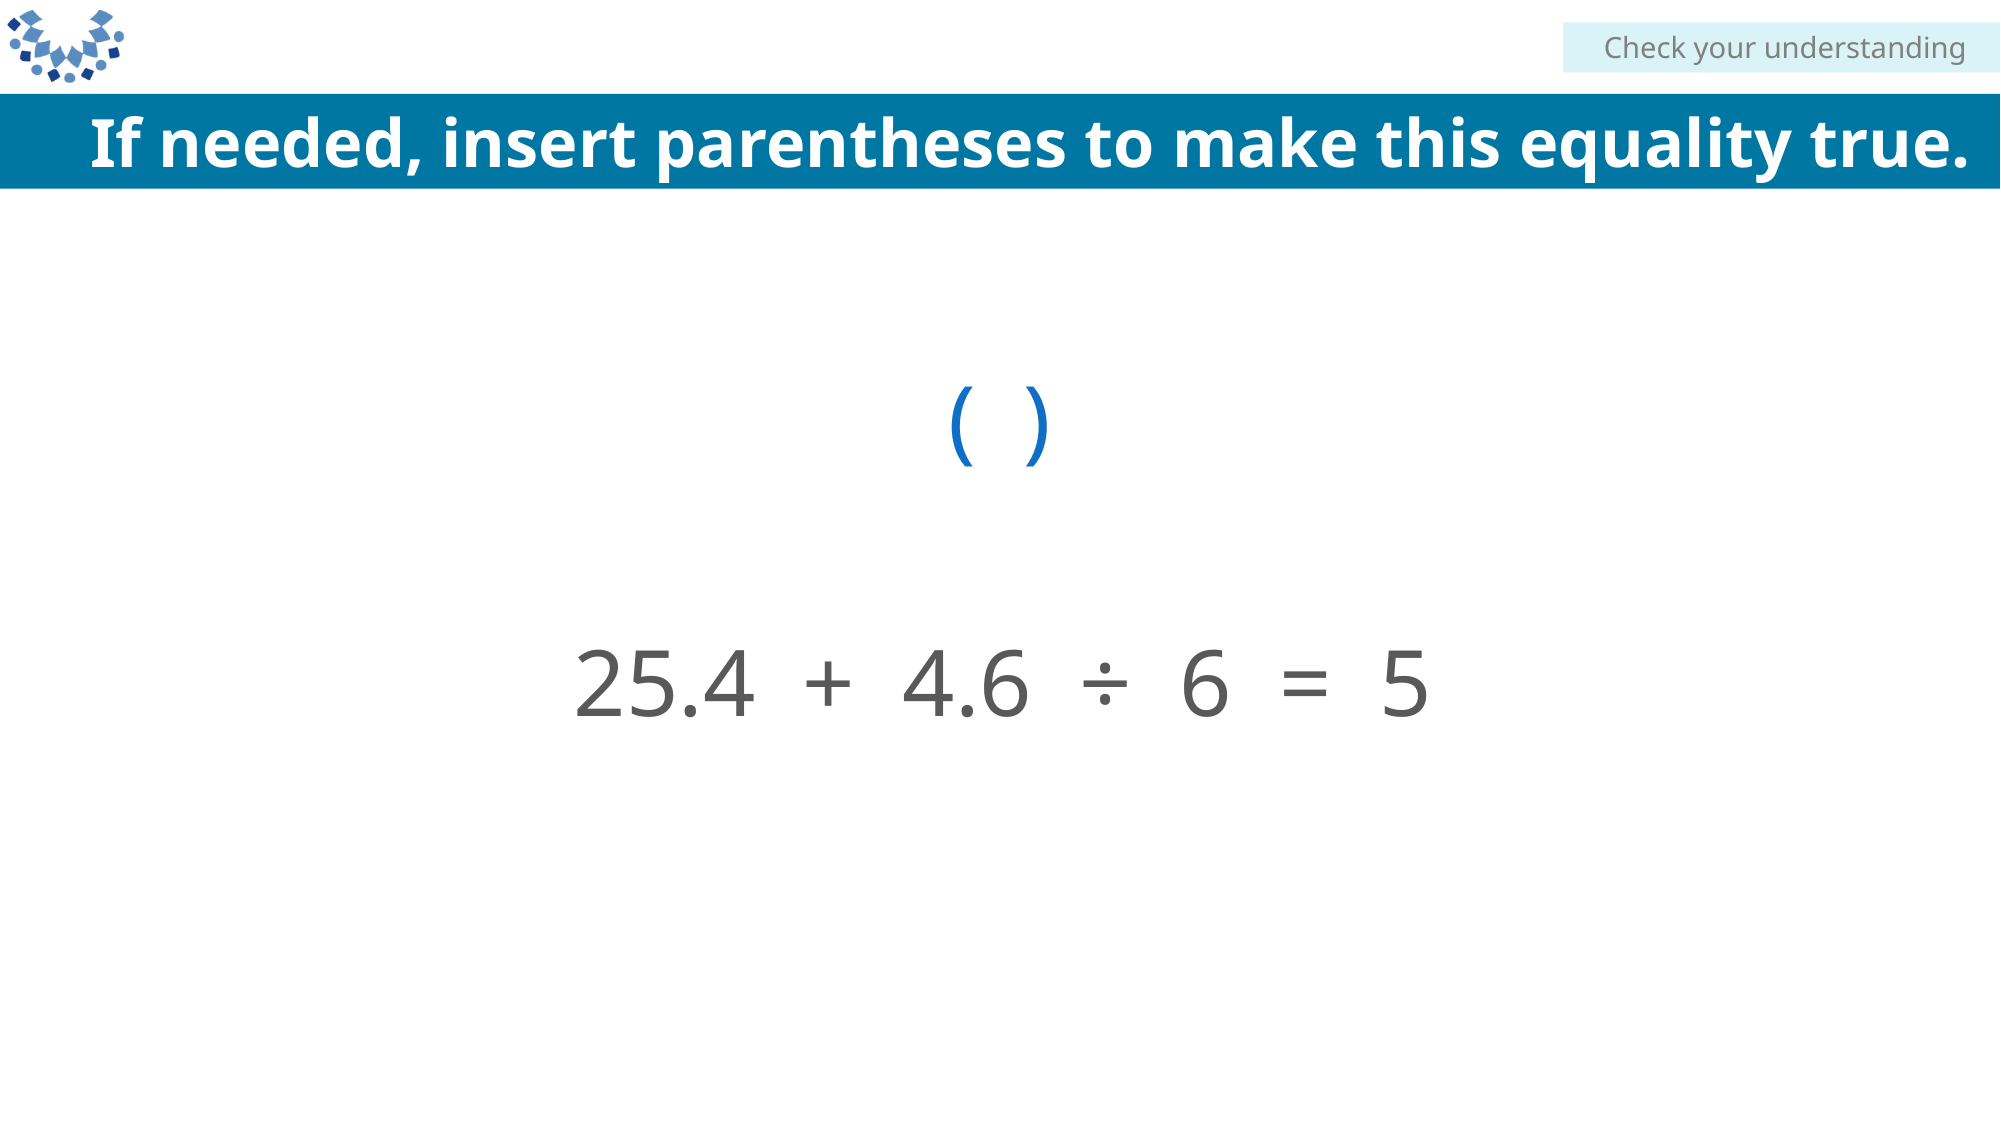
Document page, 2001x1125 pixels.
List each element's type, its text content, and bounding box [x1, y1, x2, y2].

picture [0, 10, 129, 87]
text_box ( ) [933, 353, 1067, 479]
text_box Check your understanding [1563, 22, 2000, 73]
text_box If needed, insert parentheses to make this equality true. [0, 93, 2000, 189]
text_box 25.4 + 4.6 ÷ 6 = 5 [474, 562, 1525, 743]
